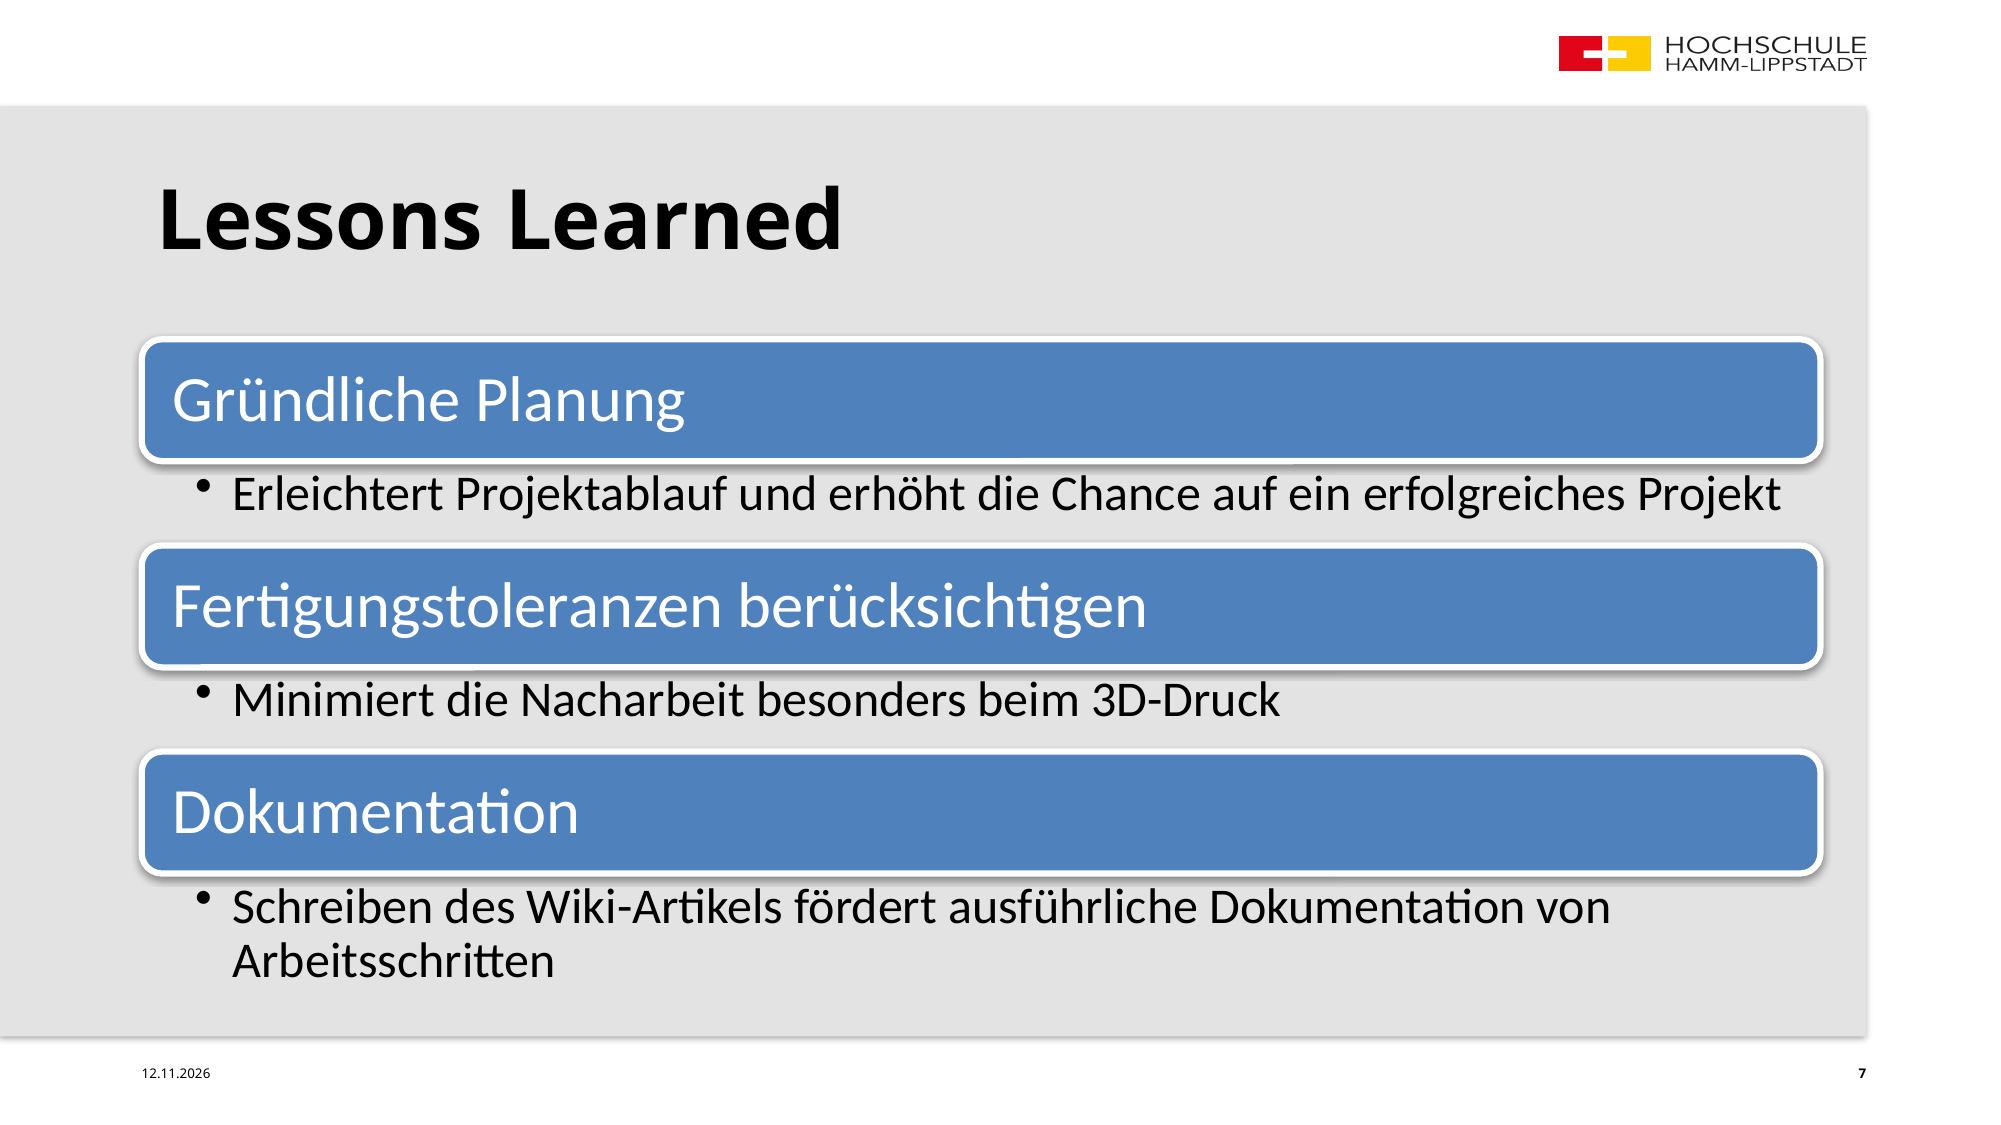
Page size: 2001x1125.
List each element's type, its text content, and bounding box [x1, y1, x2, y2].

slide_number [141, 1065, 609, 1084]
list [141, 331, 1821, 1006]
slide_number 7 [1399, 1065, 1867, 1084]
title Lessons Learned [141, 122, 1821, 310]
picture [1559, 36, 1867, 71]
